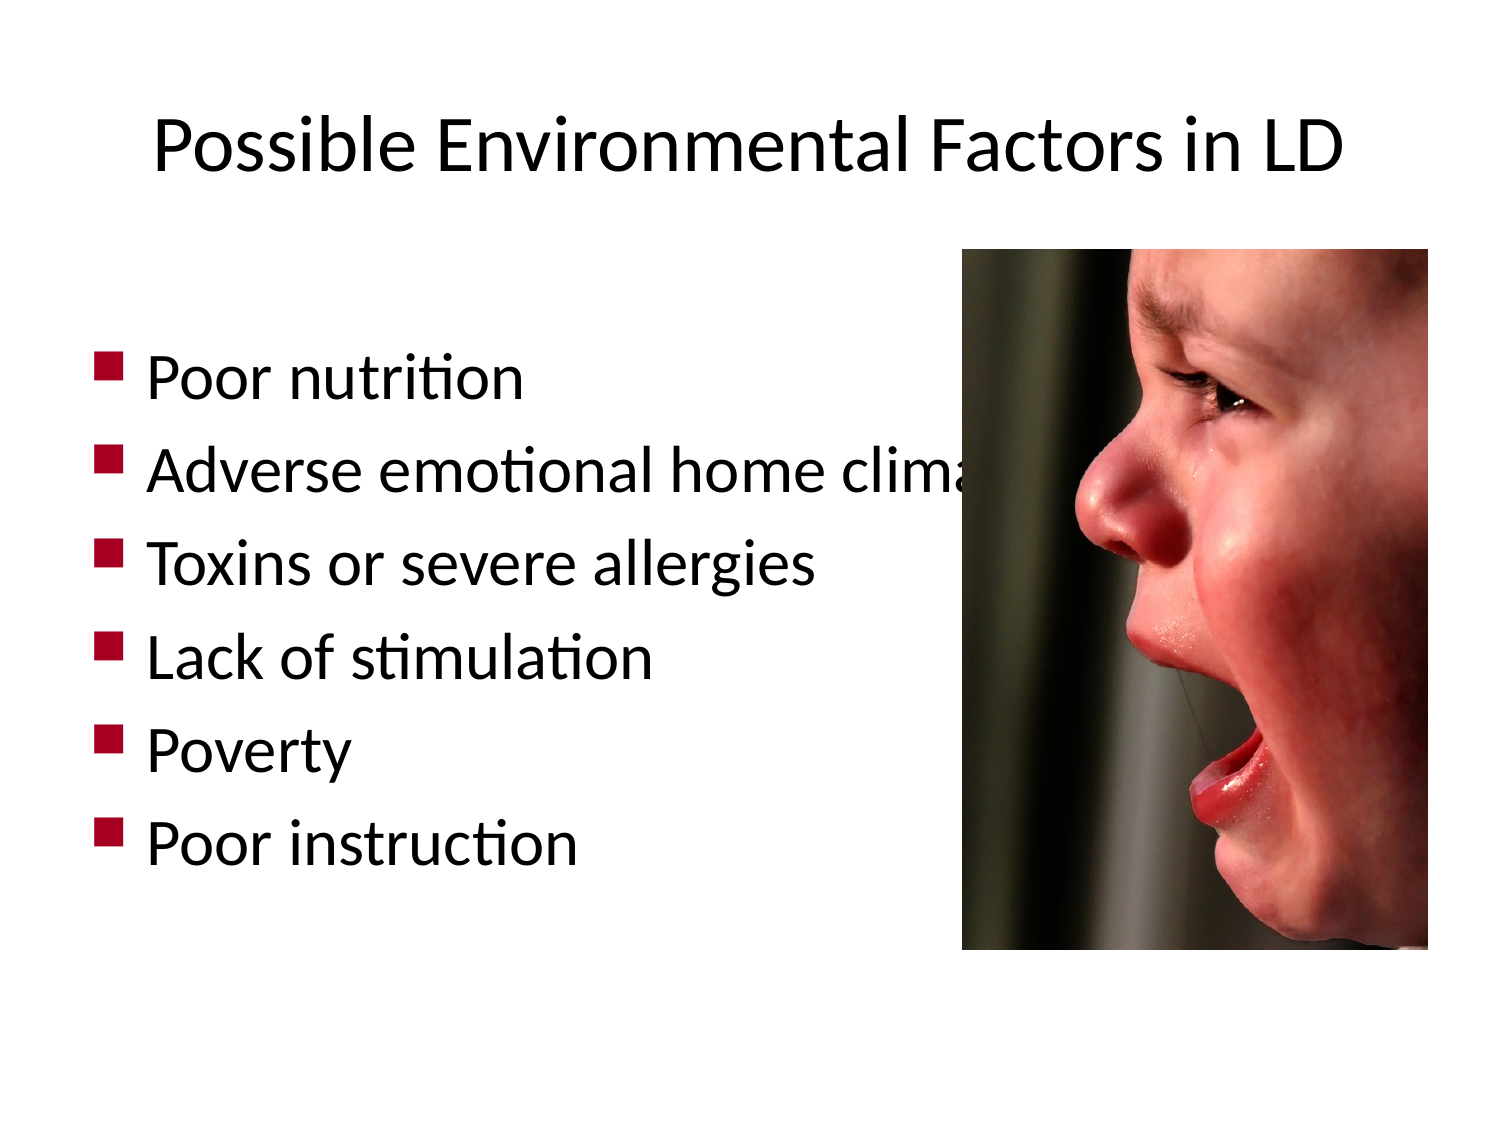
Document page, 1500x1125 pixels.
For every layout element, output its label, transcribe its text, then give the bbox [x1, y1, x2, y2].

list Poor nutrition Adverse emotional home climate Toxins or severe allergies Lack of stimulation Poverty Poor instruction [75, 324, 1425, 1000]
title Possible Environmental Factors in LD [75, 45, 1425, 233]
picture [962, 249, 1428, 951]
